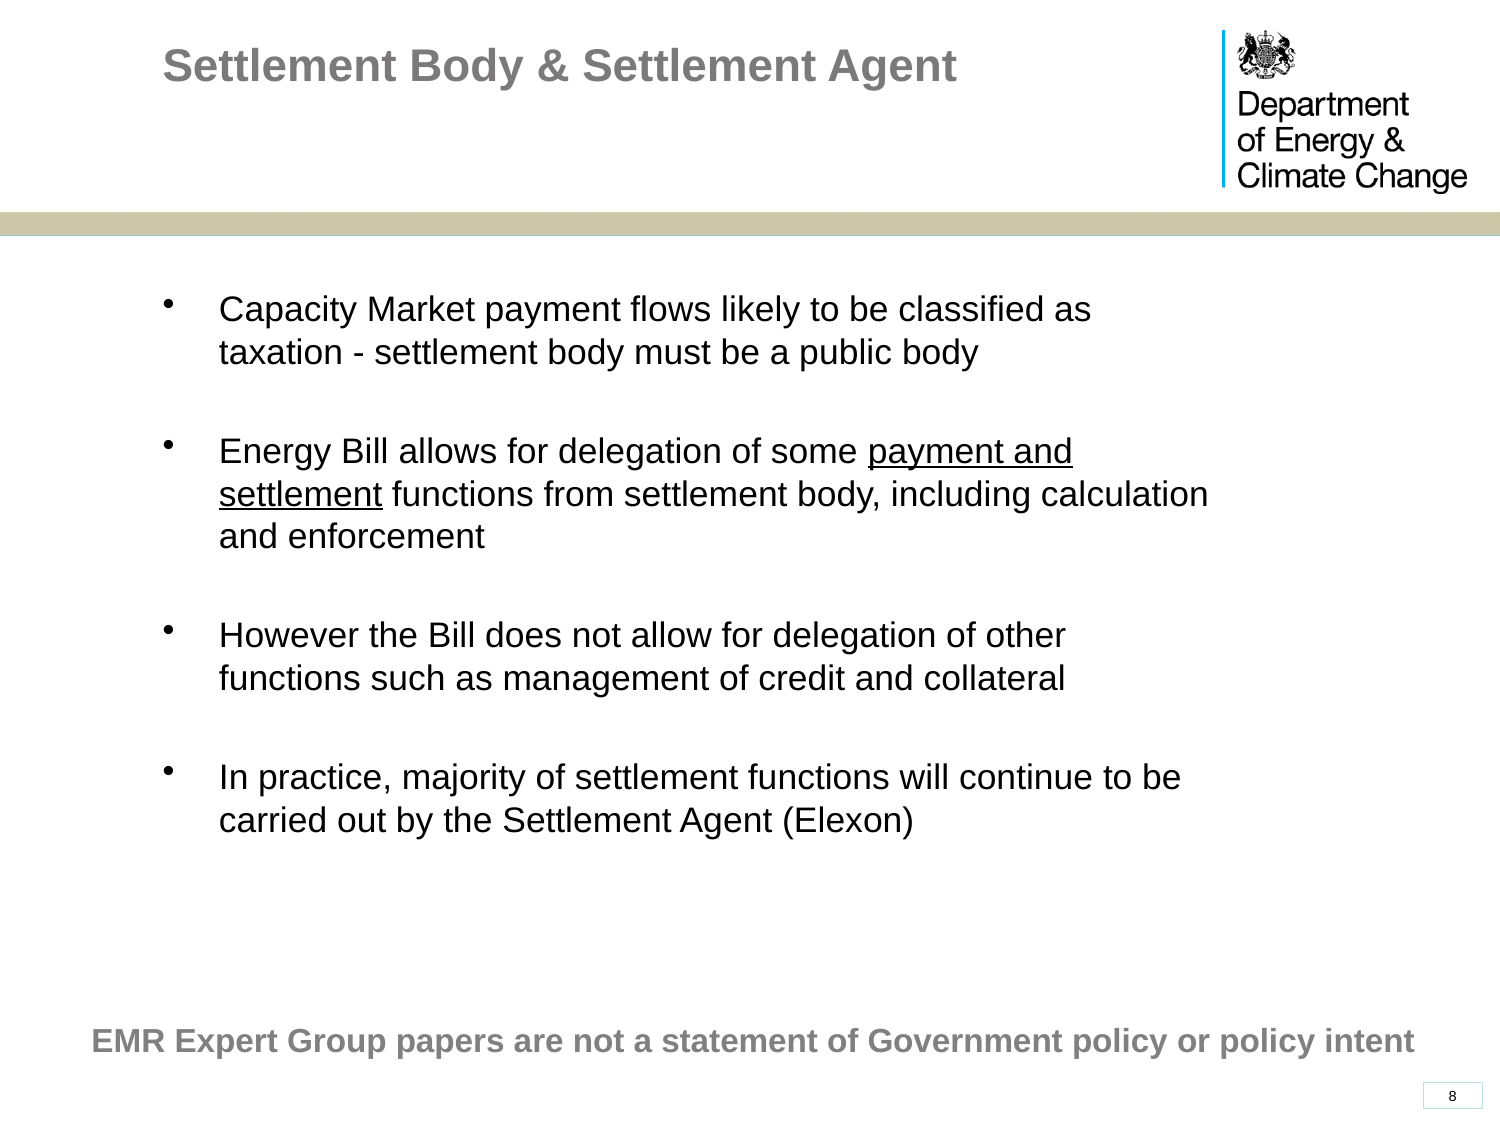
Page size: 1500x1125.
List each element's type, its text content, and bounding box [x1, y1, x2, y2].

picture [1222, 30, 1467, 194]
picture [0, 208, 1500, 236]
text_box EMR Expert Group papers are not a statement of Government policy or policy intent [76, 1011, 1447, 1106]
text_box 8 [1421, 1080, 1484, 1111]
title Settlement Body & Settlement Agent [147, 27, 1034, 112]
list Capacity Market payment flows likely to be classified as taxation - settlement body must be a public body Energy Bill allows for delegation of some payment and settlement functions from settlement body, including calculation and enforcement However the Bill does not allow for delegation of other functions such as management of credit and collateral In practice, majority of settlement functions will continue to be carried out by the Settlement Agent (Elexon) [147, 278, 1234, 941]
